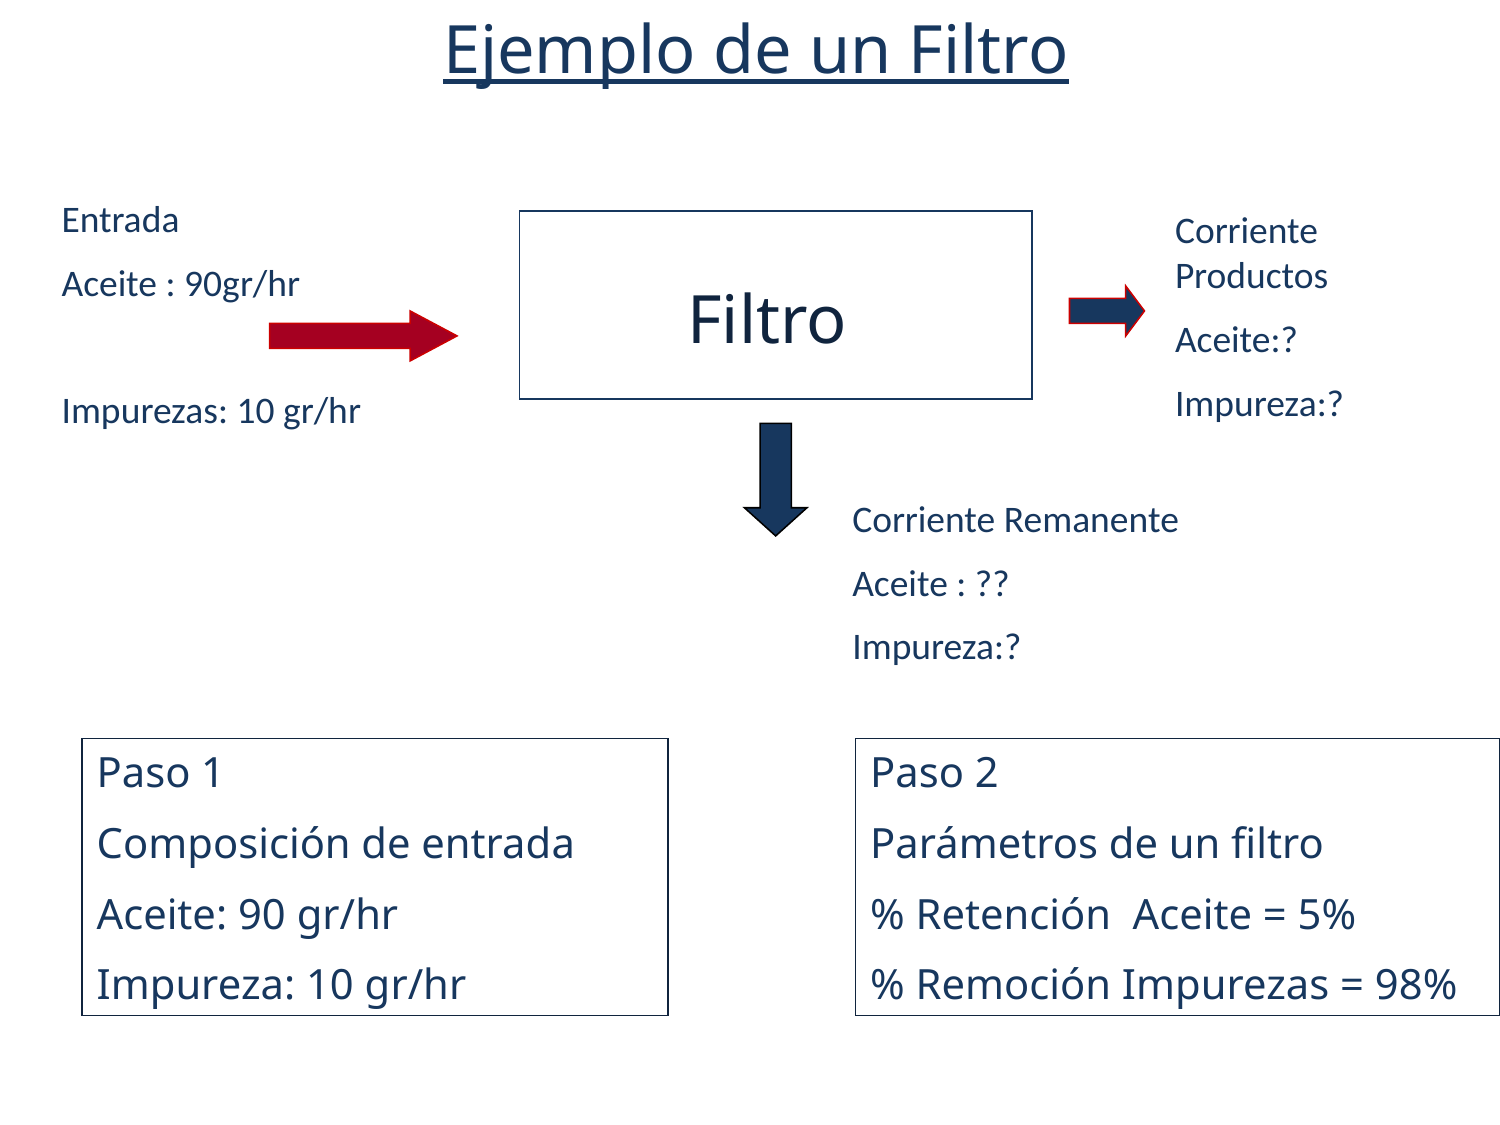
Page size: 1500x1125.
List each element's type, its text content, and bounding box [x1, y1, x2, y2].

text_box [269, 210, 1145, 537]
text_box Corriente Remanente Aceite : ?? Impureza:? [837, 487, 1500, 675]
text_box Ejemplo de un Filtro [49, 0, 1463, 95]
text_box Paso 1 Composición de entrada Aceite: 90 gr/hr Impureza: 10 gr/hr [81, 738, 668, 1016]
text_box Corriente Productos Aceite:? Impureza:? [1160, 199, 1421, 432]
text_box Entrada Aceite : 90gr/hr Impurezas: 10 gr/hr [46, 187, 493, 439]
text_box Paso 2 Parámetros de un filtro % Retención Aceite = 5% % Remoción Impurezas = 98% [855, 738, 1500, 1016]
